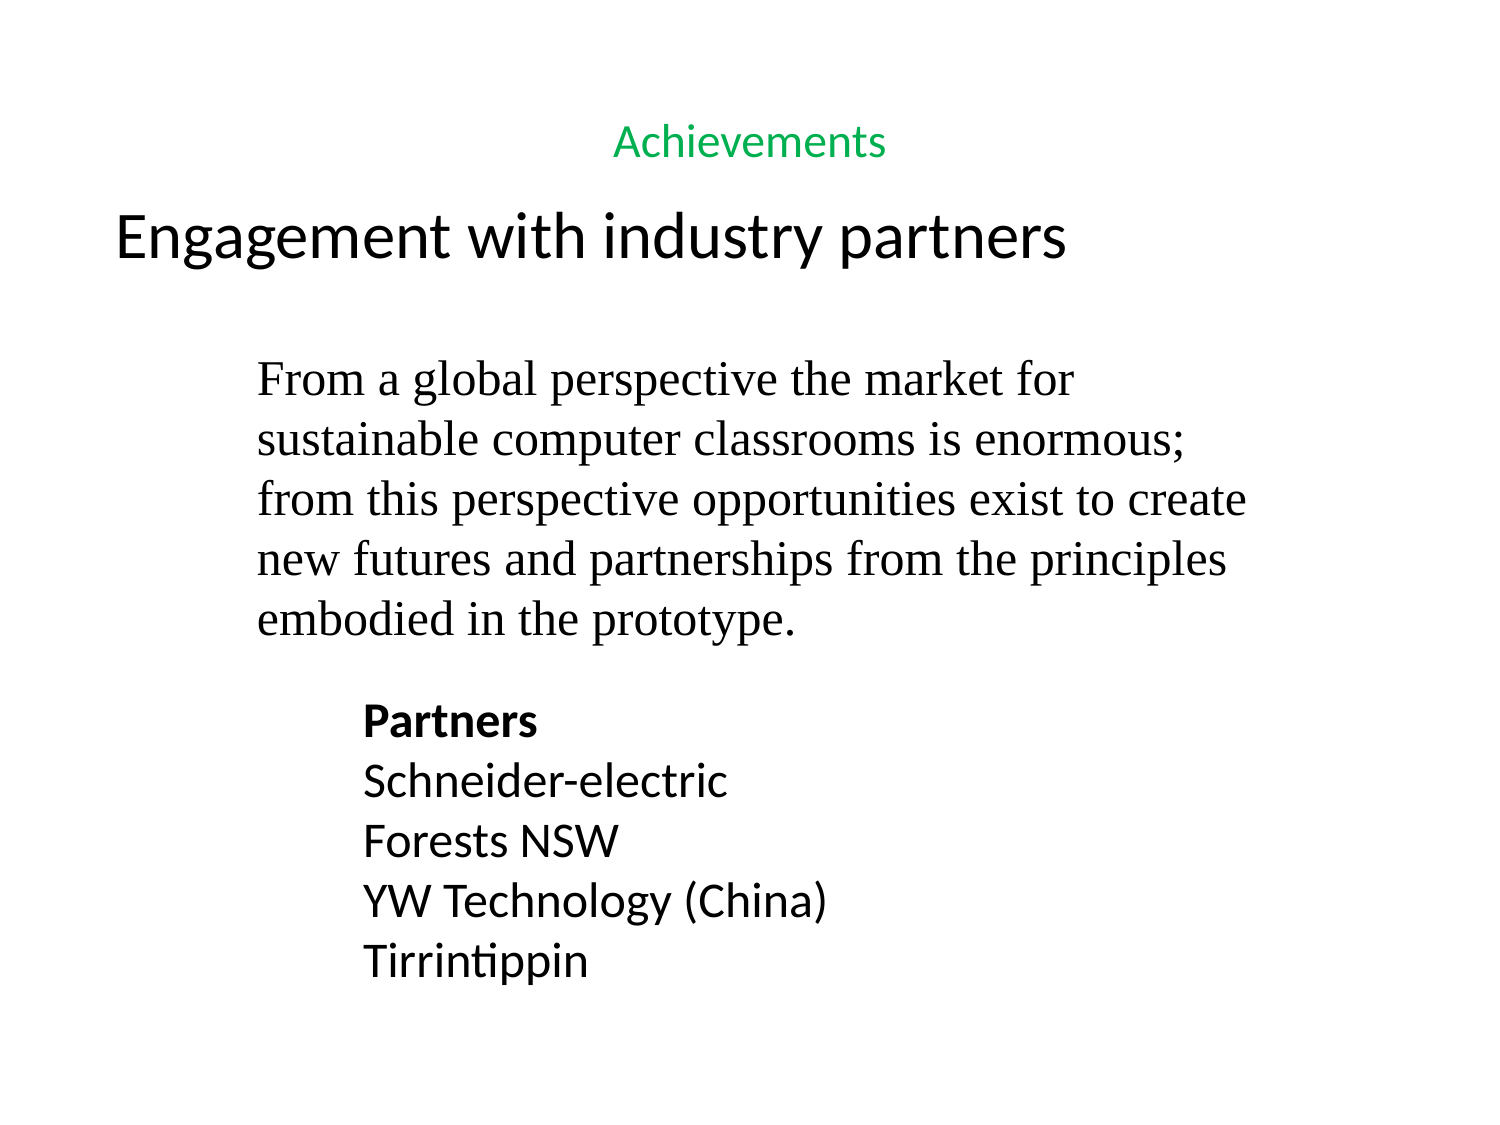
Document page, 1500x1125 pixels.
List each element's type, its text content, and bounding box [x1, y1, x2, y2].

text_box Partners Schneider-electric Forests NSW YW Technology (China) Tirrintippin [348, 680, 1099, 996]
list Engagement with industry partners [100, 184, 1451, 362]
text_box From a global perspective the market for sustainable computer classrooms is enormous; from this perspective opportunities exist to create new futures and partnerships from the principles embodied in the prototype. [242, 338, 1294, 653]
title Achievements [75, 45, 1425, 233]
